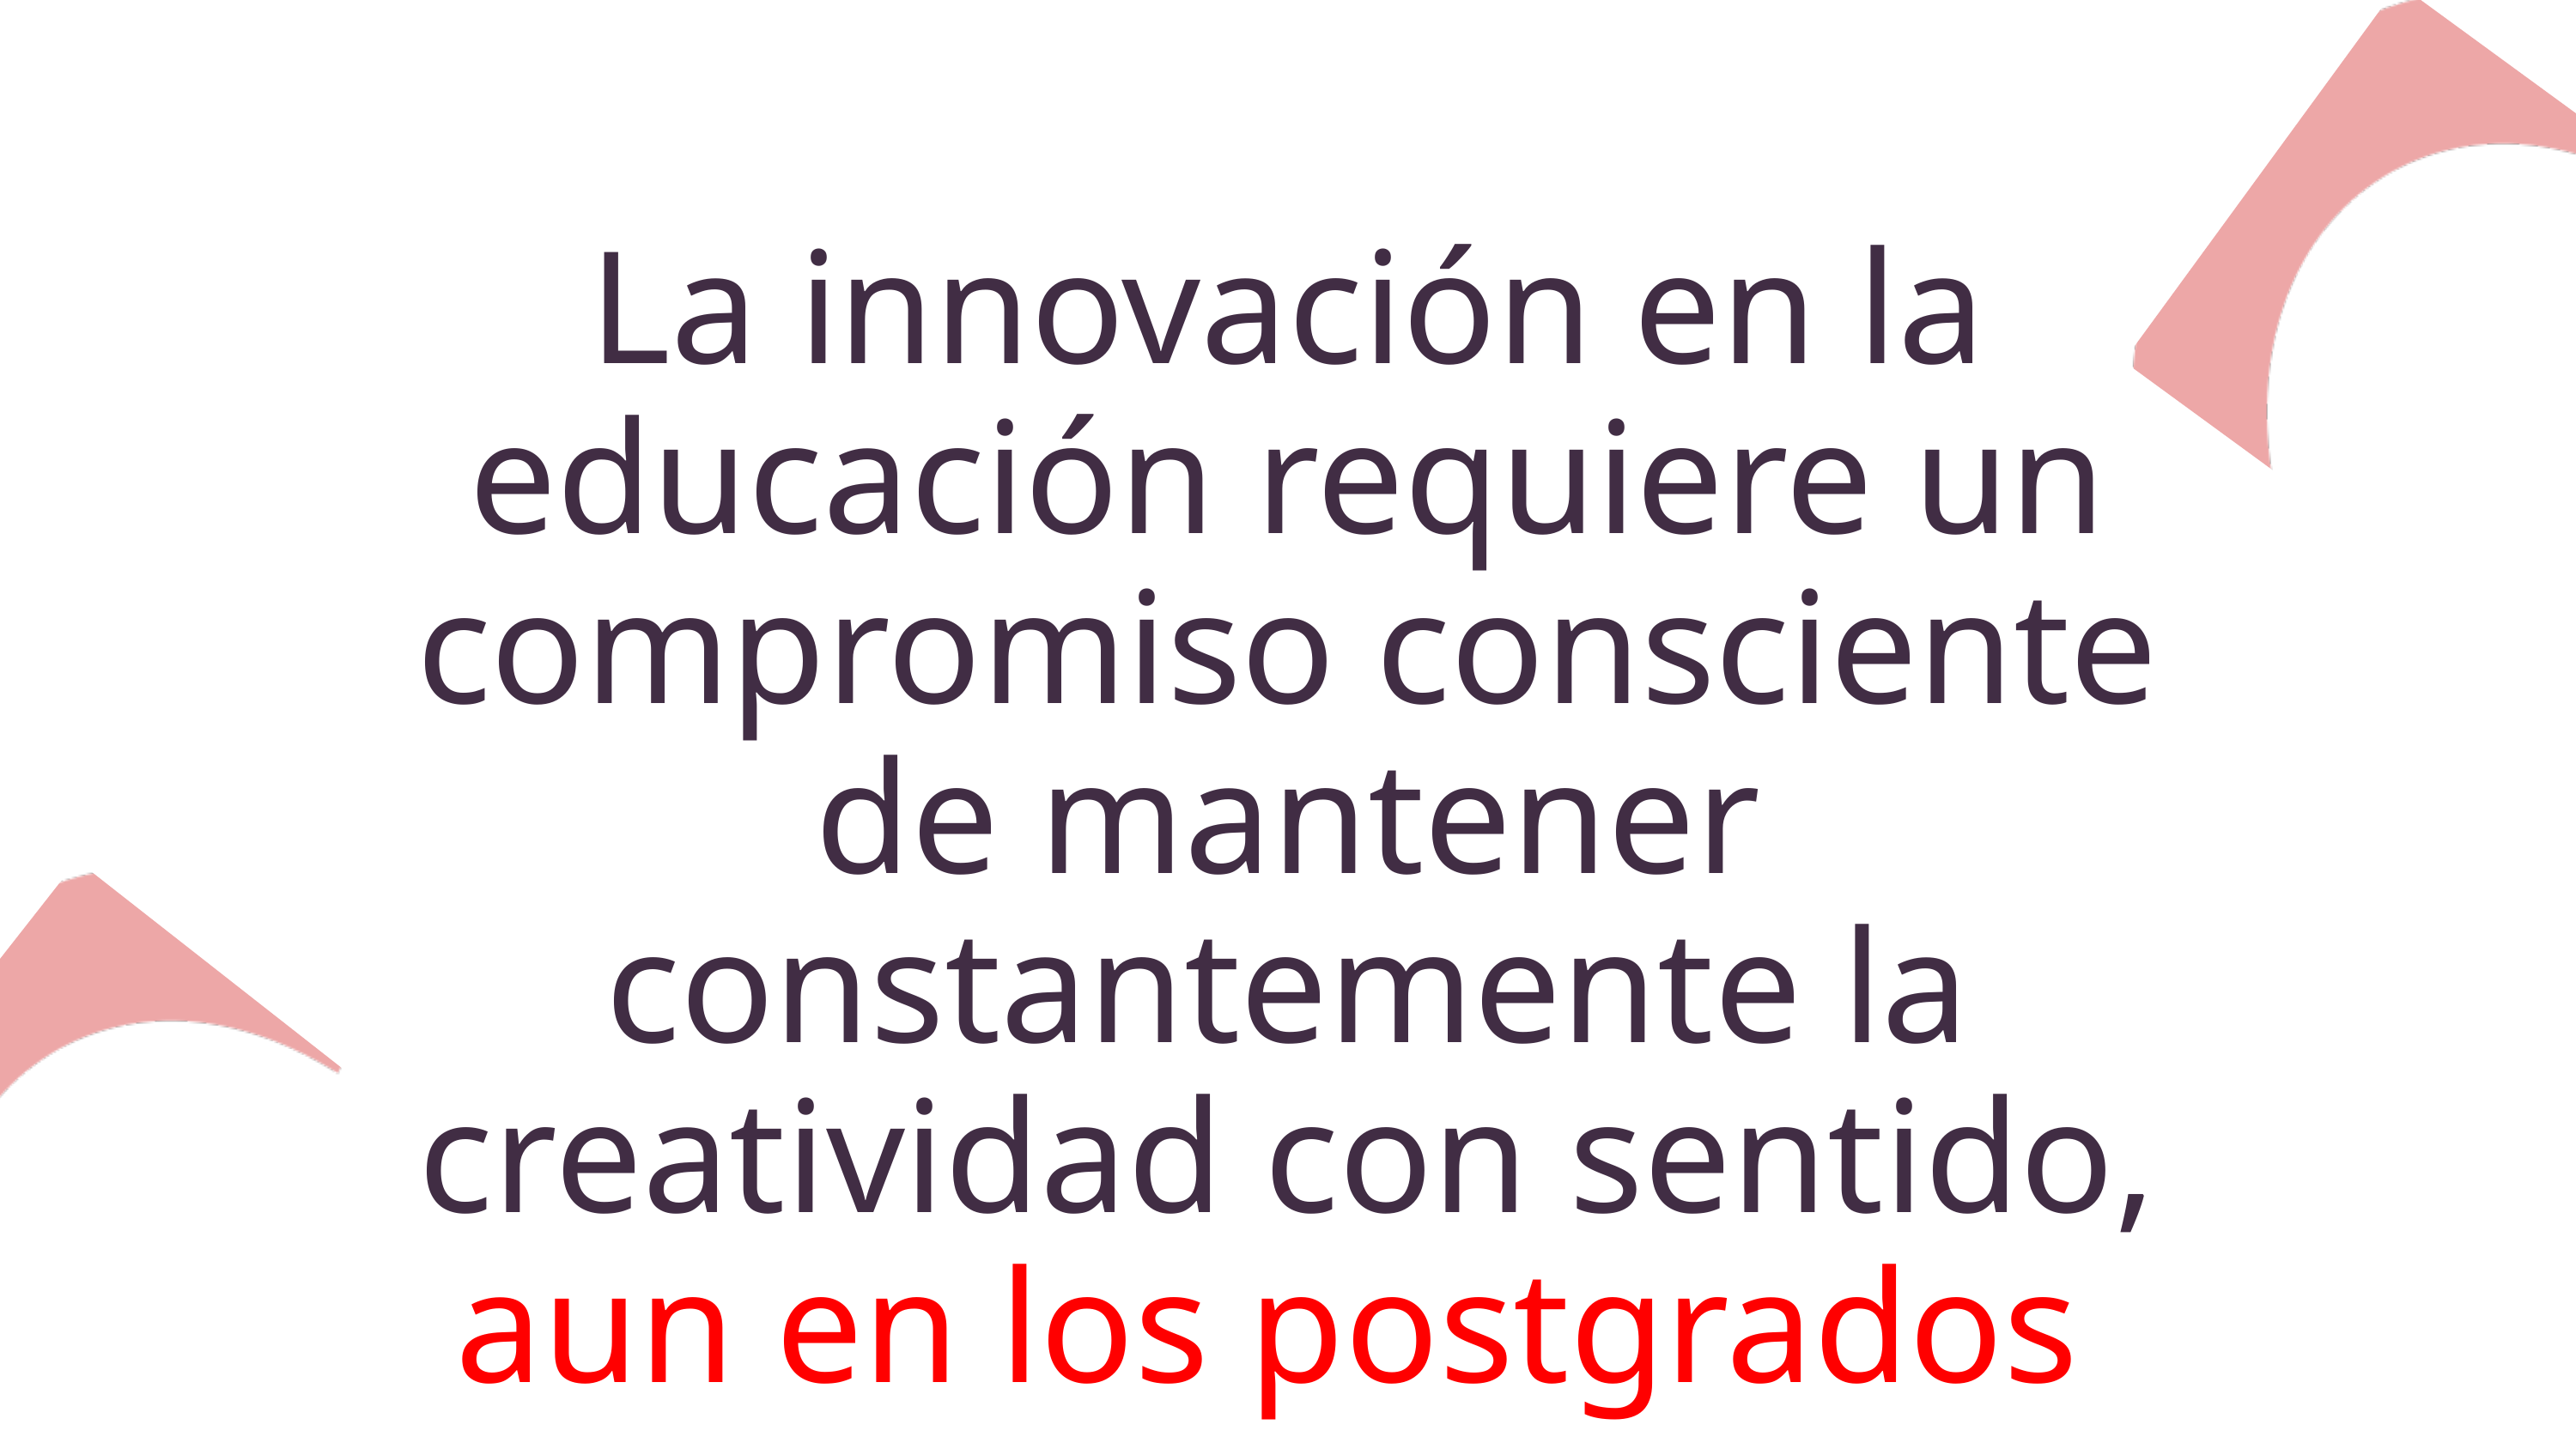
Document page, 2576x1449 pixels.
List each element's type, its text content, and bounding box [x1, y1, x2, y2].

text_box [379, 761, 2197, 1113]
text_box [2197, 0, 2576, 606]
text_box [0, 860, 379, 1449]
text_box La innovación en la educación requiere un compromiso consciente de mantener constantemente la creatividad con sentido, aun en los postgrados [379, 1113, 2197, 1417]
text_box La innovación en la educación requiere un compromiso consciente de mantener constantemente la creatividad con sentido, aun en los postgrados [379, 227, 2197, 761]
